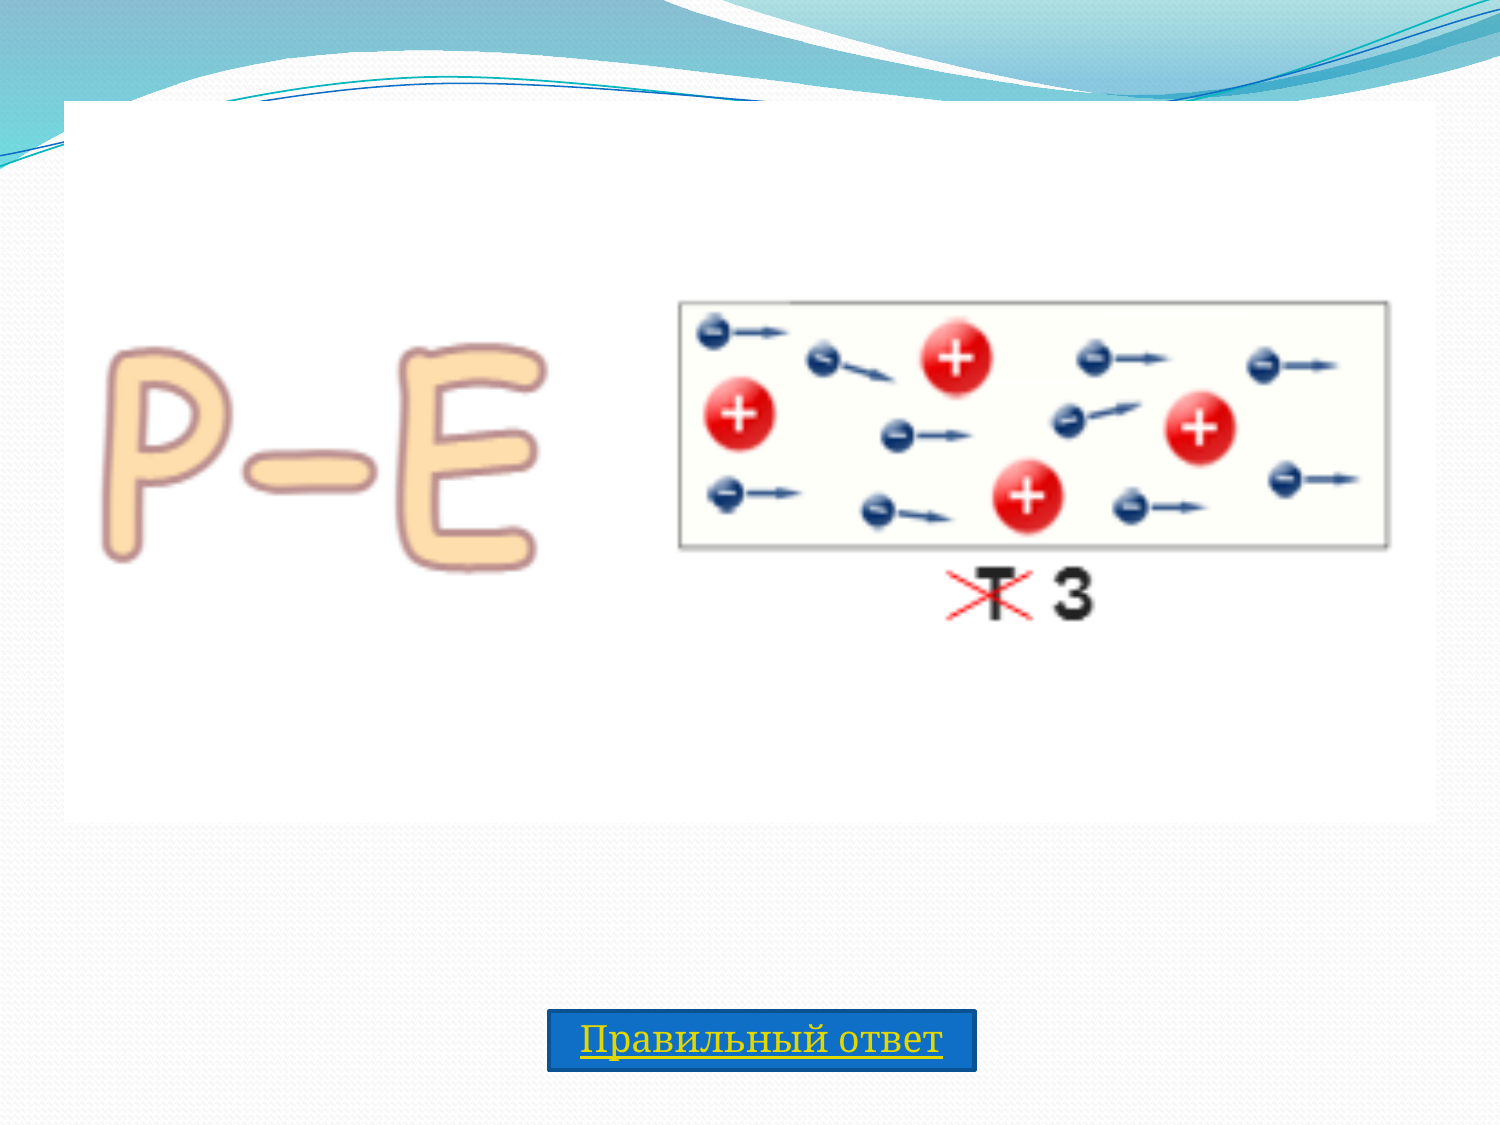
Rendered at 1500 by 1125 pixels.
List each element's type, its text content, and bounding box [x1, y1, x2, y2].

text_box Правильный ответ [547, 1009, 977, 1072]
picture [64, 101, 1436, 823]
